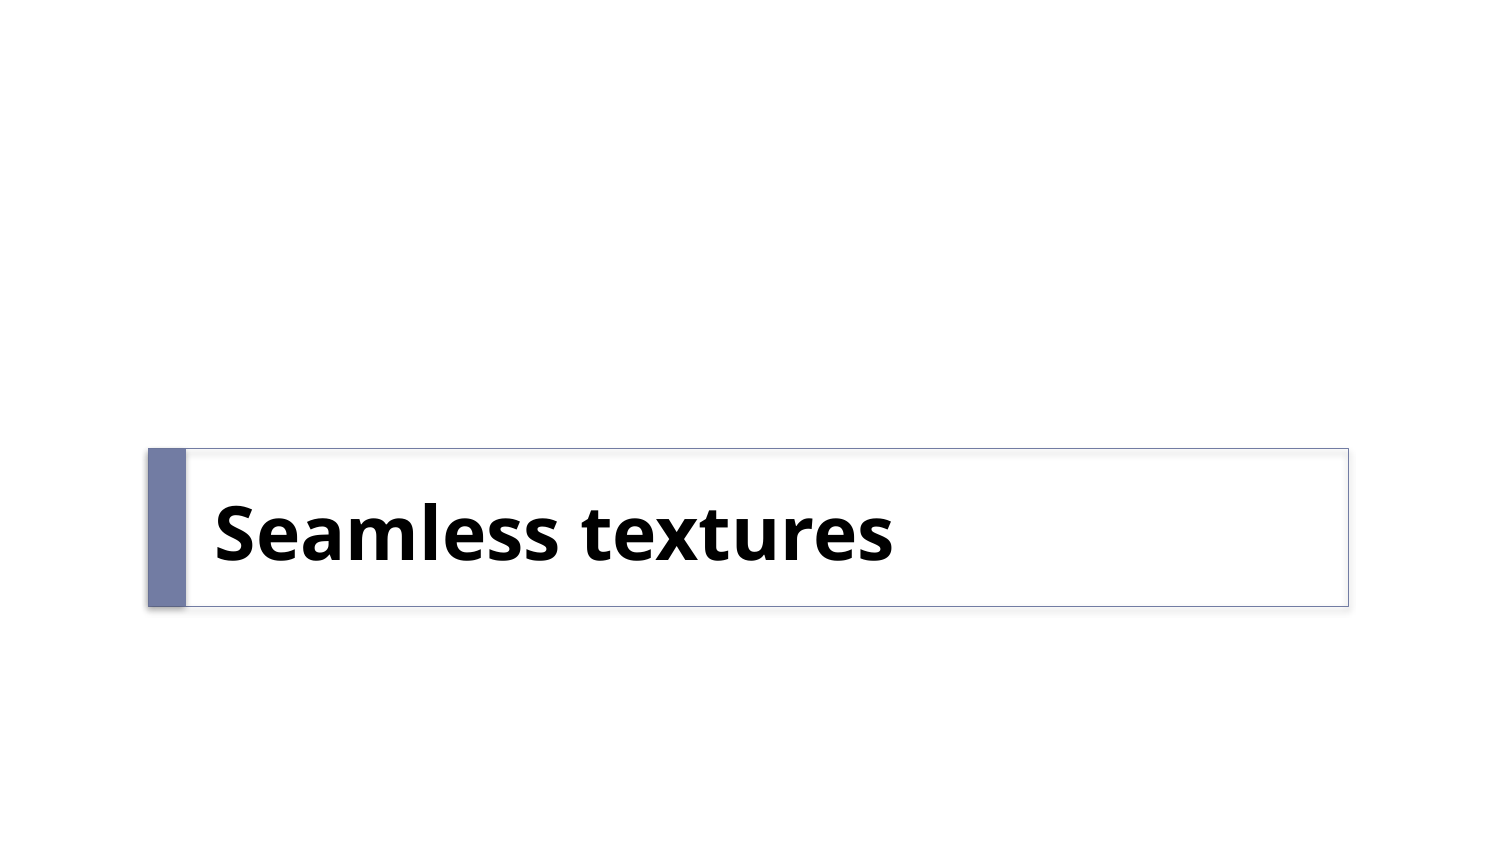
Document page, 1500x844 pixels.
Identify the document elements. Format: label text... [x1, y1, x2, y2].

title Seamless textures [200, 478, 1325, 600]
